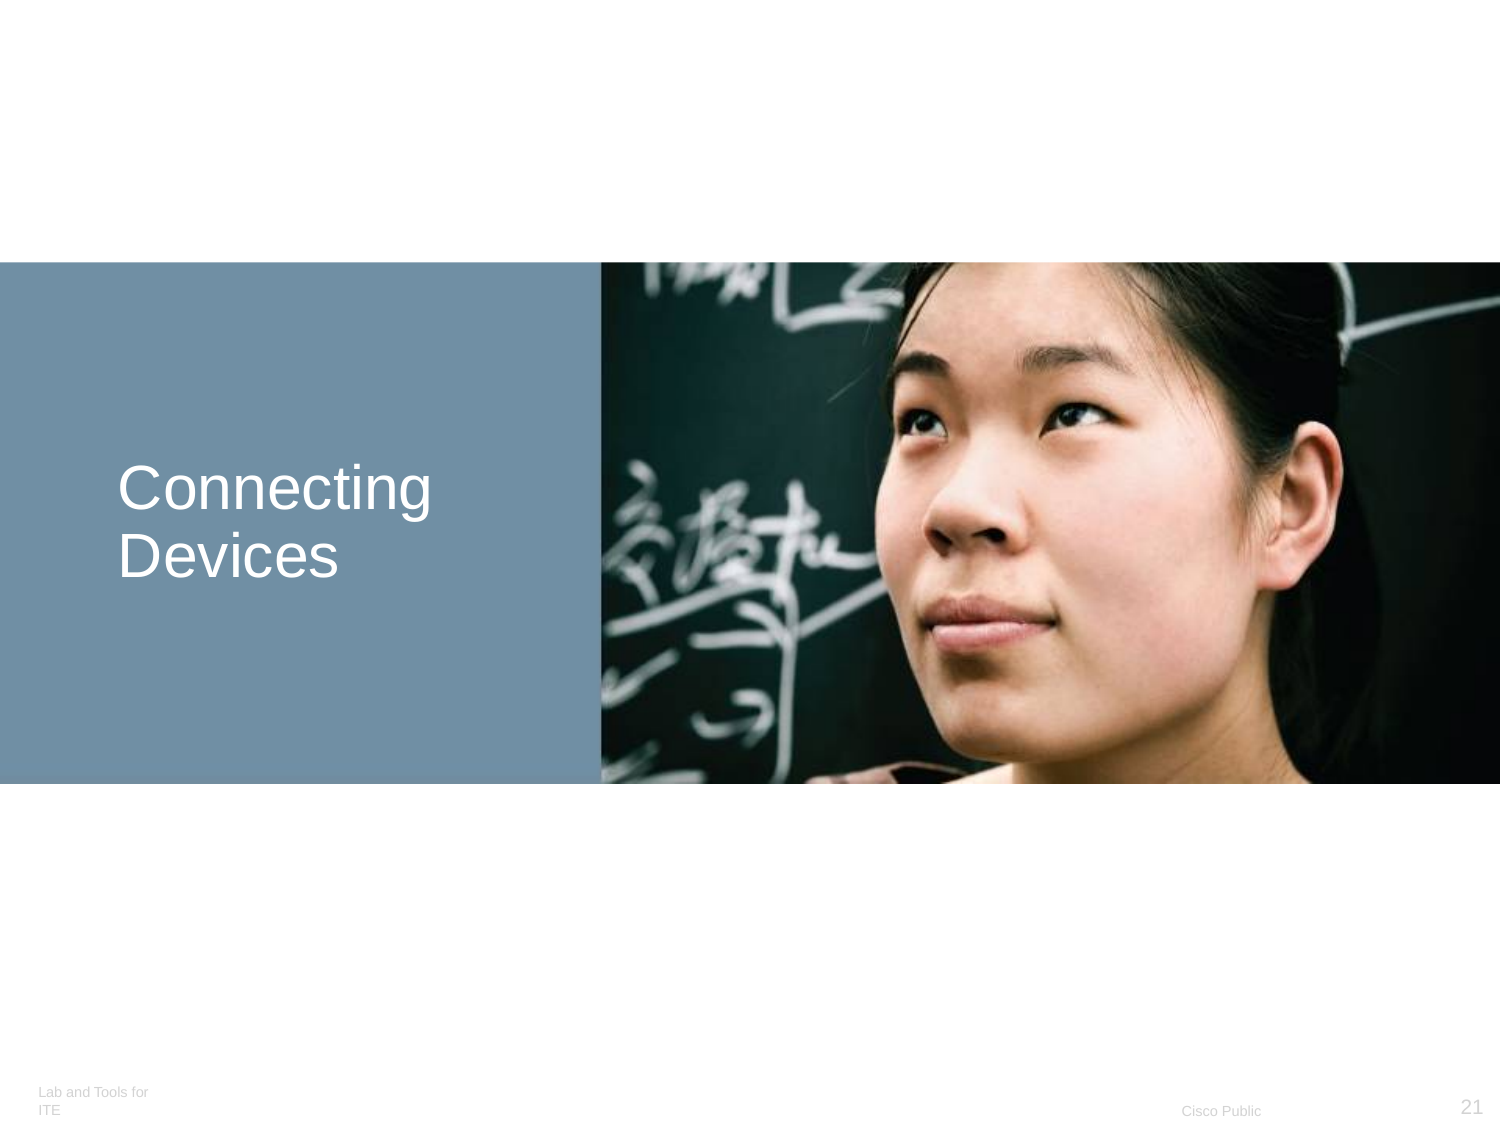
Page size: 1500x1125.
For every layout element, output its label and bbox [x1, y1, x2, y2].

text_box [0, 0, 1500, 261]
picture [0, 262, 1500, 784]
